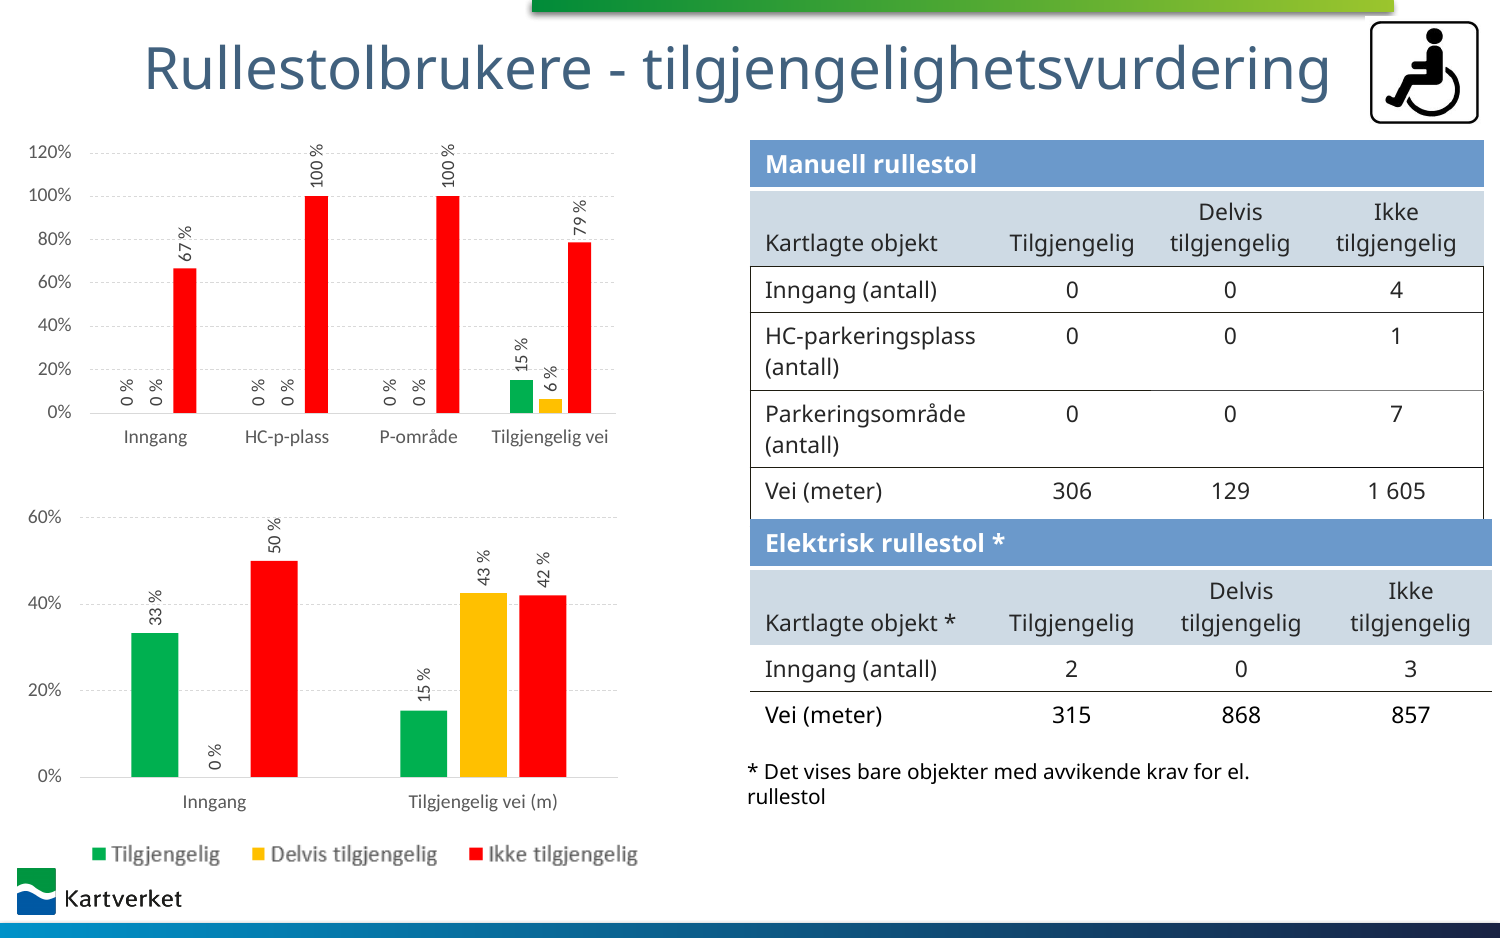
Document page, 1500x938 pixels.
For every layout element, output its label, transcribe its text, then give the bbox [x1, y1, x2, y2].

table_cell Ikke tilgjengelig [1310, 191, 1484, 266]
table_cell HC-parkeringsplass (antall) [751, 313, 994, 390]
table_header Elektrisk rullestol * [750, 519, 1492, 566]
table_cell Parkeringsområde (antall) [751, 391, 994, 467]
table_cell 7 [1310, 391, 1483, 467]
table_cell 868 [1153, 692, 1330, 738]
table_cell 306 [994, 468, 1151, 519]
table_cell 0 [994, 313, 1151, 390]
picture [86, 838, 643, 870]
table_cell Inngang (antall) [750, 645, 991, 691]
table_cell 0 [1151, 313, 1310, 390]
table_cell 3 [1330, 645, 1492, 691]
table_cell Kartlagte objekt * [750, 570, 991, 645]
table_cell 0 [1153, 645, 1330, 691]
table_cell 2 [991, 645, 1153, 691]
table_cell Tilgjengelig [994, 191, 1151, 266]
table_cell 1 605 [1310, 468, 1483, 519]
text_box Rullestolbrukere - tilgjengelighetsvurdering [39, 12, 1348, 109]
table_cell 857 [1330, 692, 1492, 738]
table_cell Delvis tilgjengelig [1153, 570, 1330, 645]
table_header Manuell rullestol [750, 140, 1484, 187]
table_cell 315 [991, 692, 1153, 738]
table_cell 0 [994, 391, 1151, 467]
table_cell 0 [1151, 391, 1310, 467]
table_cell Delvis tilgjengelig [1151, 191, 1310, 266]
table_cell Tilgjengelig [991, 570, 1153, 645]
table_cell 0 [1151, 267, 1310, 312]
table_cell Kartlagte objekt [750, 191, 994, 266]
table_cell 0 [994, 267, 1151, 312]
table_cell Ikke tilgjengelig [1330, 570, 1492, 645]
table_cell Inngang (antall) [751, 267, 994, 312]
table_cell Vei (meter) [751, 468, 994, 519]
table_cell 1 [1310, 313, 1483, 390]
picture [20, 499, 630, 822]
table_cell 129 [1151, 468, 1310, 519]
text_box * Det vises bare objekter med avvikende krav for el. rullestol [732, 751, 1317, 816]
picture [1365, 16, 1484, 129]
picture [20, 135, 629, 457]
table_cell 4 [1310, 267, 1483, 312]
table_cell Vei (meter) [750, 692, 991, 738]
